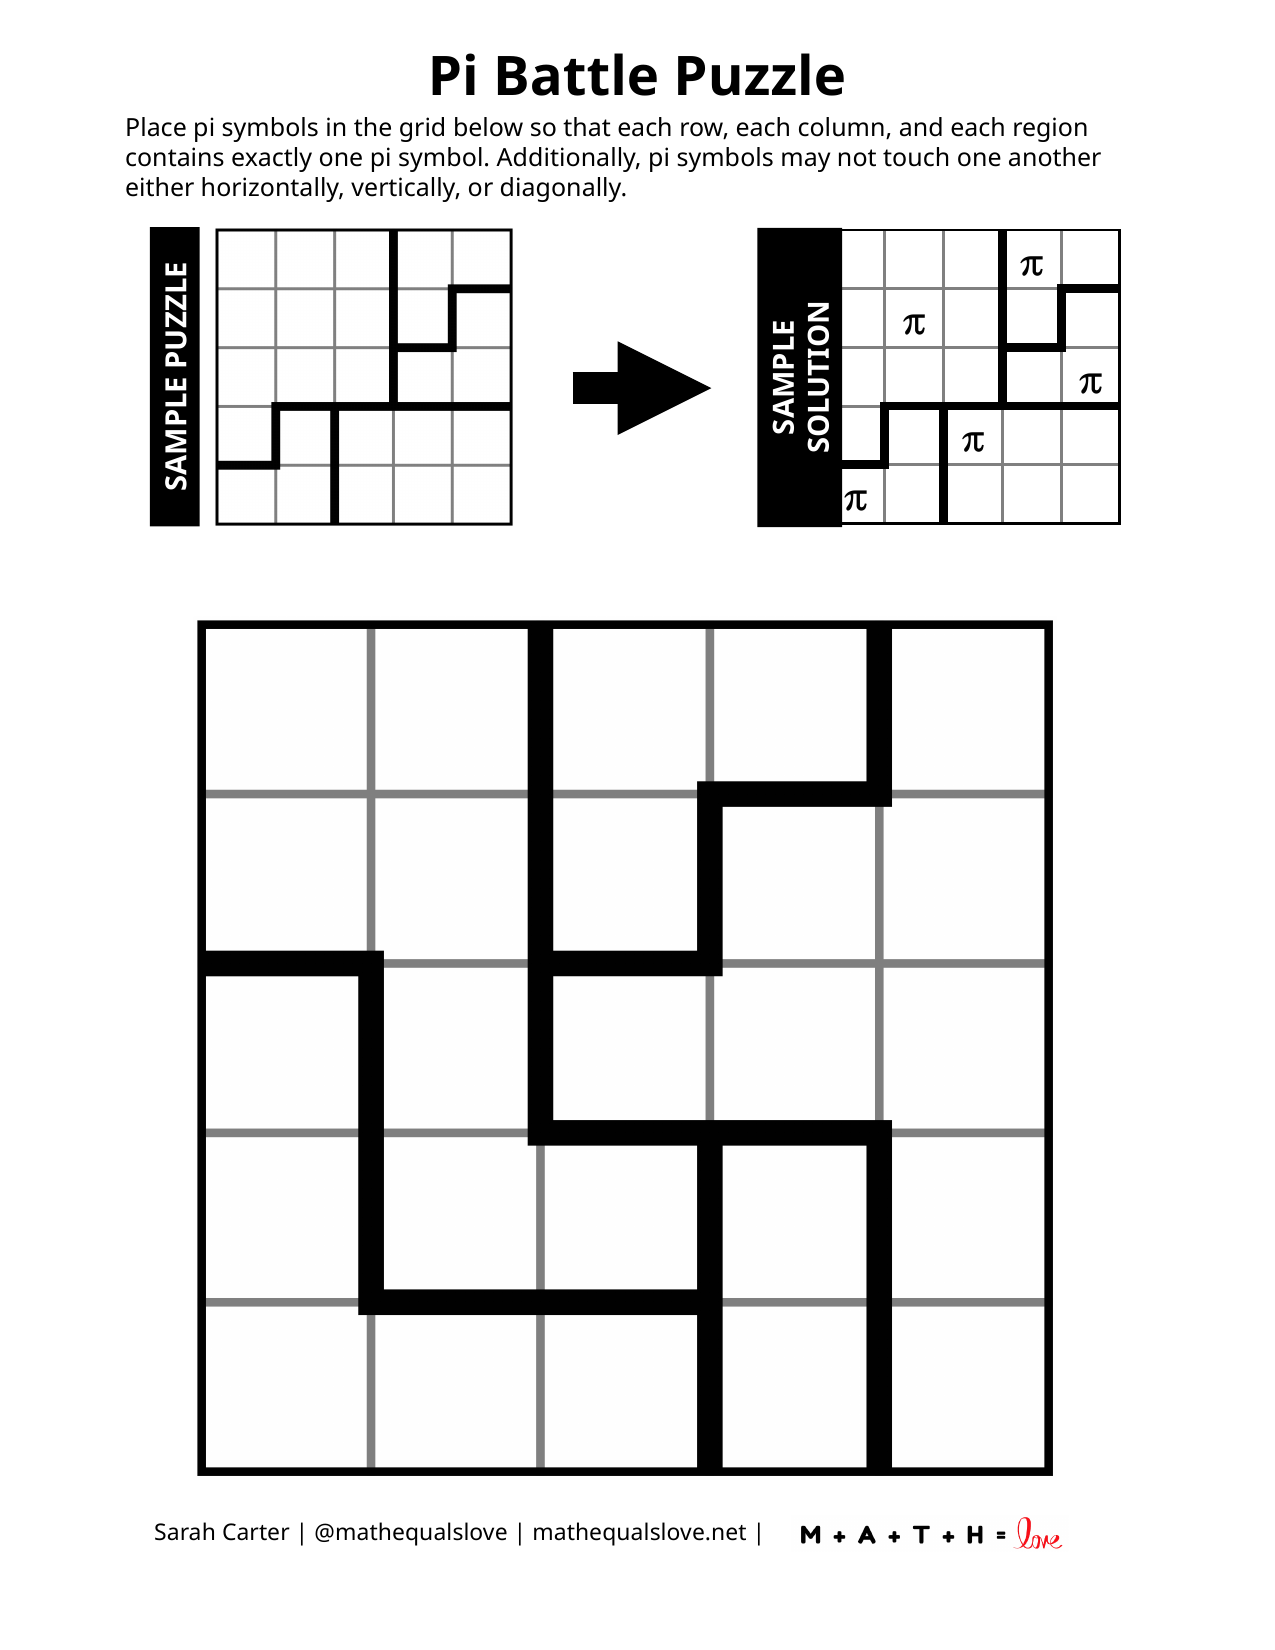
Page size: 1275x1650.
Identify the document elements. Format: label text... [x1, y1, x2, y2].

picture [193, 616, 1057, 1480]
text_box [149, 226, 1124, 528]
text_box Pi Battle Puzzle [315, 40, 960, 104]
text_box Sarah Carter | @mathequalslove | mathequalslove.net | [139, 1510, 851, 1553]
picture [791, 1514, 1069, 1553]
text_box Place pi symbols in the grid below so that each row, each column, and each region contains exactly one pi symbol. Additionally, pi symbols may not touch one another either horizontally, vertically, or diagonally. [110, 104, 1165, 209]
